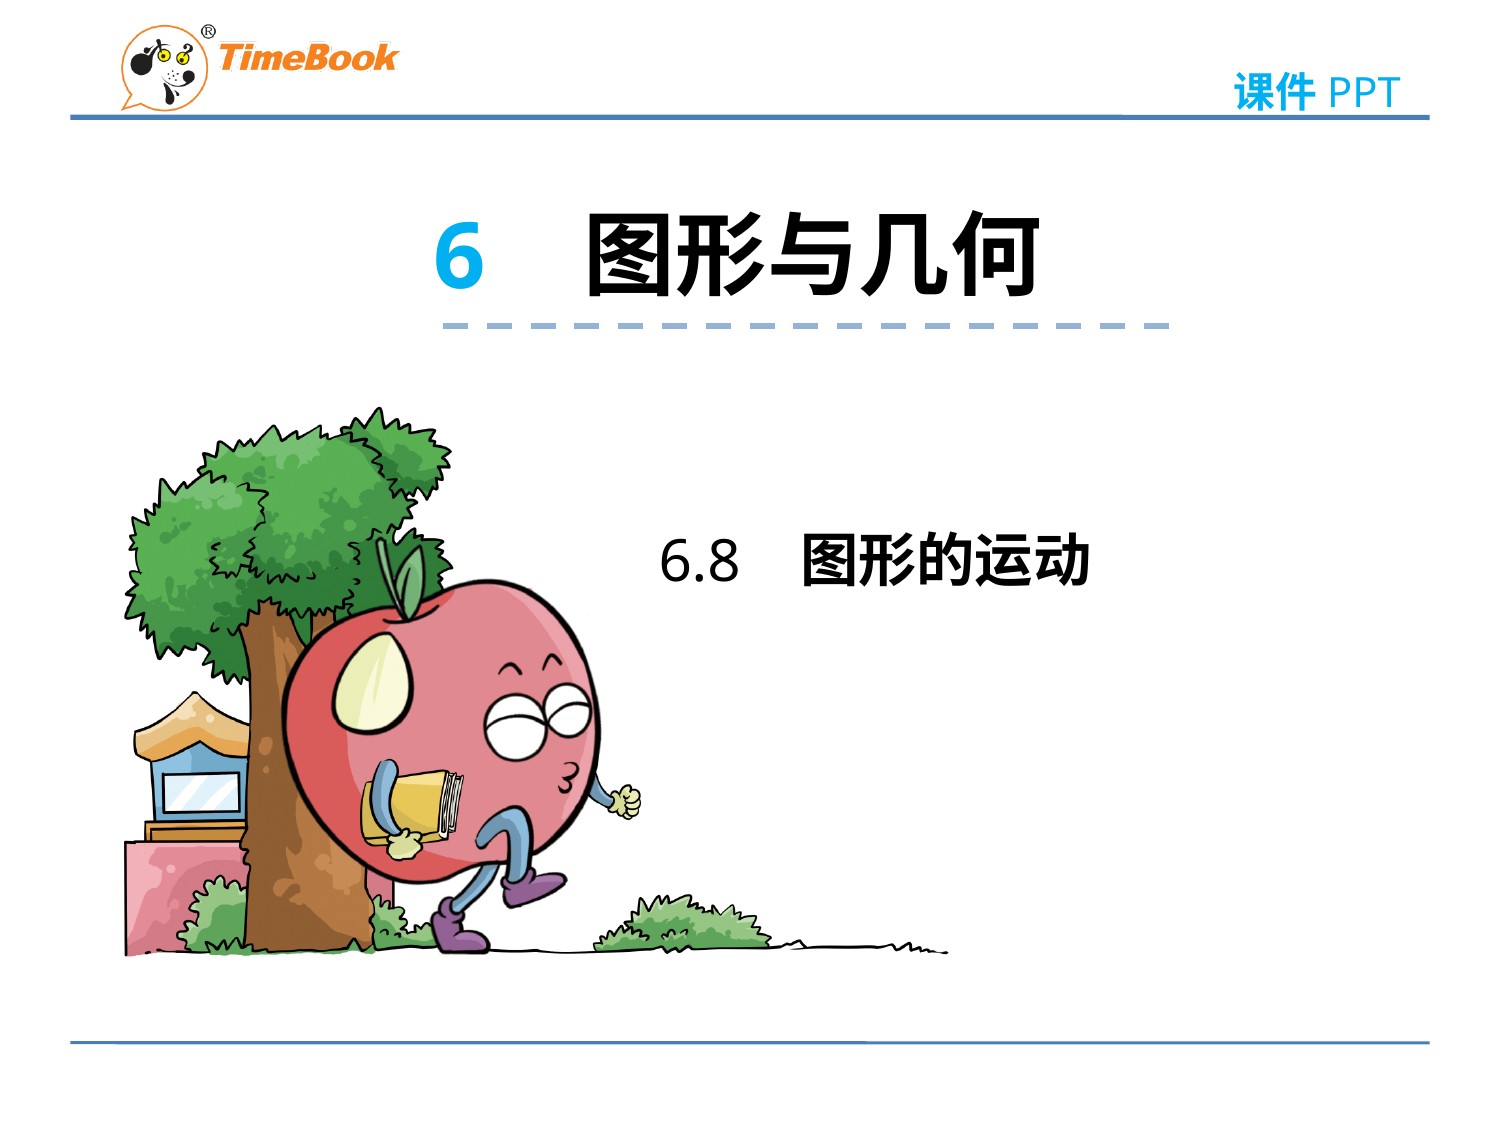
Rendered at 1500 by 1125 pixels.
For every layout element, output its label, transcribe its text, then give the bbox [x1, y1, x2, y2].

text_box 6 图形与几何 [419, 189, 1270, 315]
picture [111, 396, 961, 976]
picture [118, 22, 408, 113]
text_box 6.8 图形的运动 [965, 515, 1306, 670]
